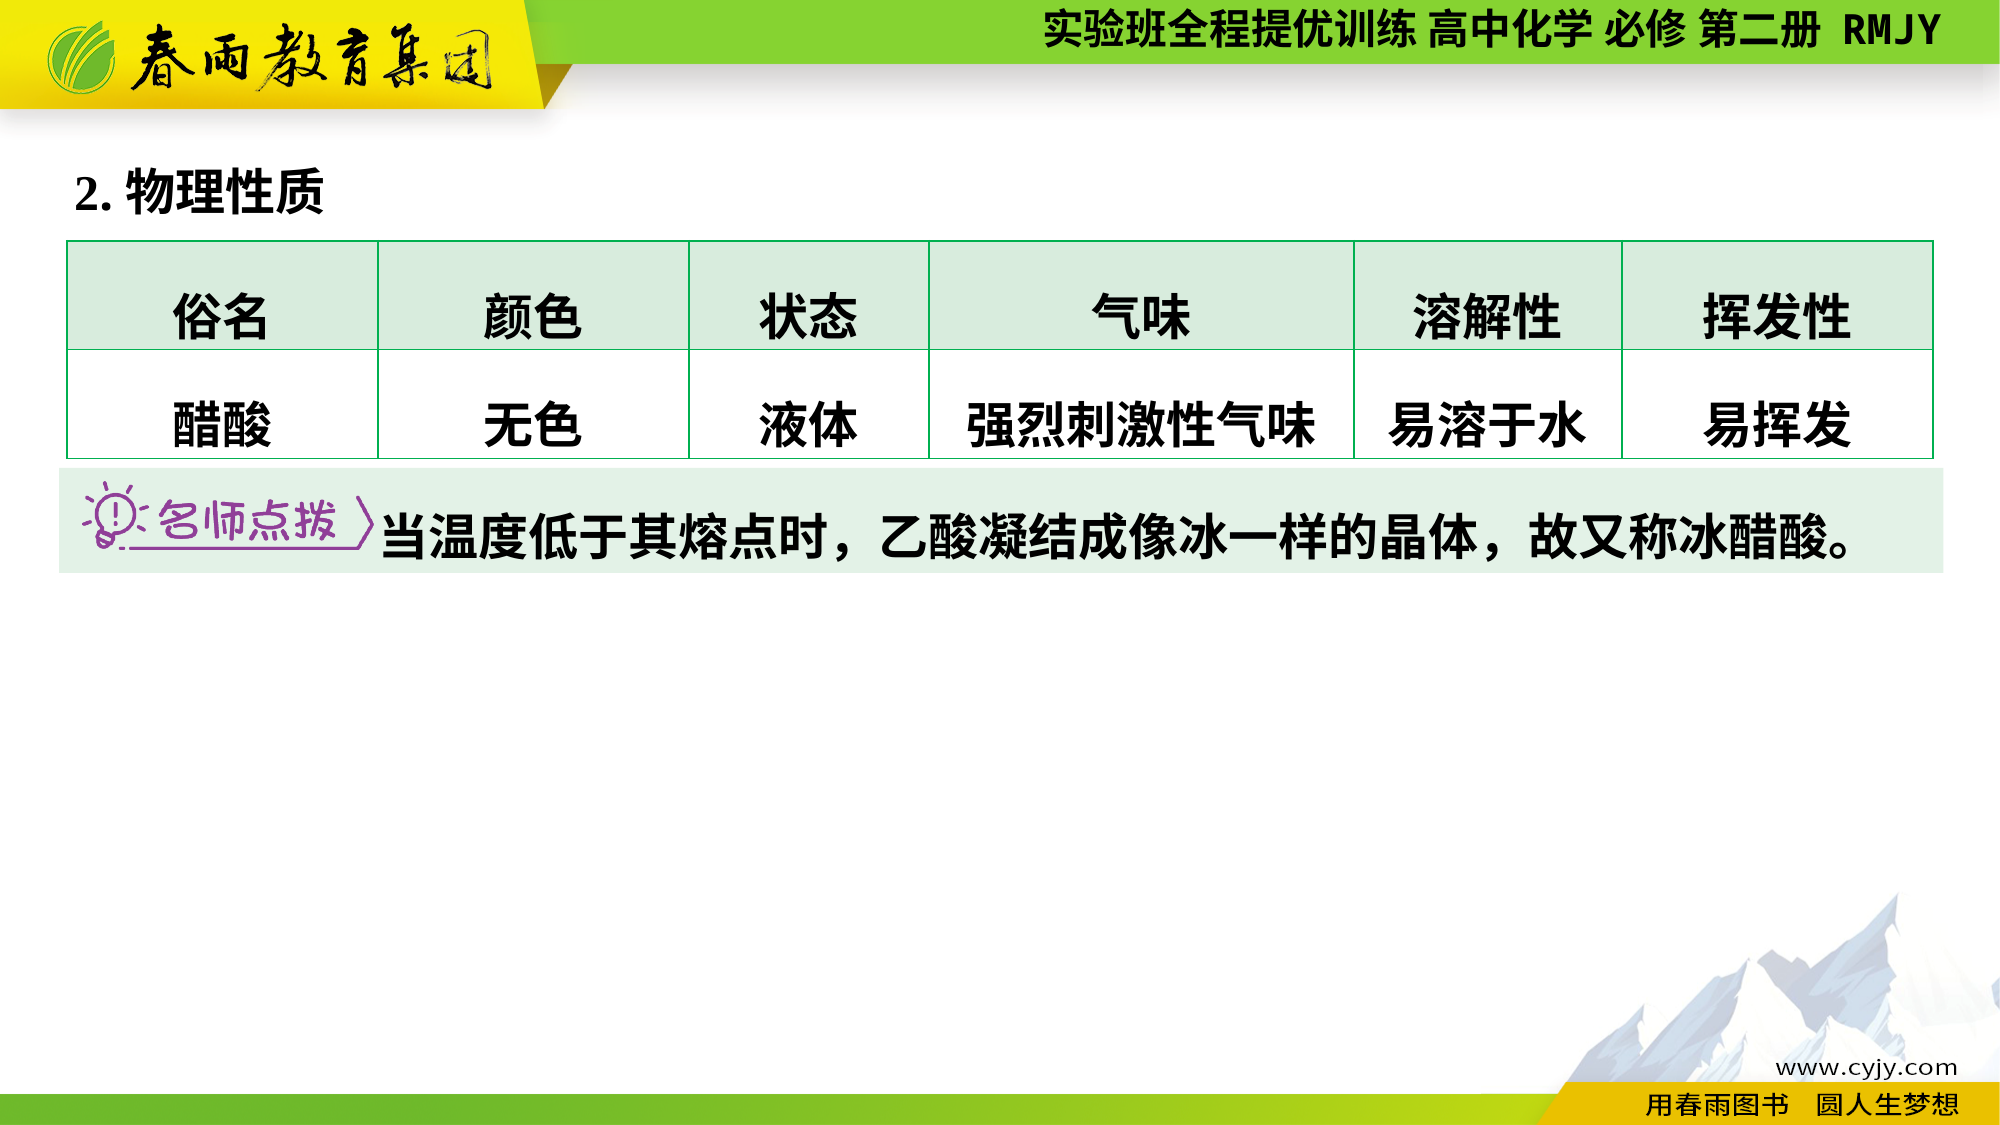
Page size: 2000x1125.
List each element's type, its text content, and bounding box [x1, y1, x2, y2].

table_cell 无色 [379, 350, 688, 458]
text_box 当温度低于其熔点时，乙酸凝结成像冰一样的晶体，故又称冰醋酸。 [59, 467, 1944, 573]
list 2.物理性质 [59, 122, 1944, 217]
table_header 颜色 [379, 242, 688, 349]
table_cell 强烈刺激性气味 [930, 350, 1353, 458]
table_cell 易溶于水 [1355, 350, 1621, 458]
table_header 状态 [690, 242, 928, 349]
table_cell 易挥发 [1623, 350, 1932, 458]
table_cell 醋酸 [68, 350, 377, 458]
picture [0, 0, 2000, 1125]
table_header 俗名 [68, 242, 377, 349]
table_cell 液体 [690, 350, 928, 458]
table_header 挥发性 [1623, 242, 1932, 349]
table_header 溶解性 [1355, 242, 1621, 349]
table_header 气味 [930, 242, 1353, 349]
